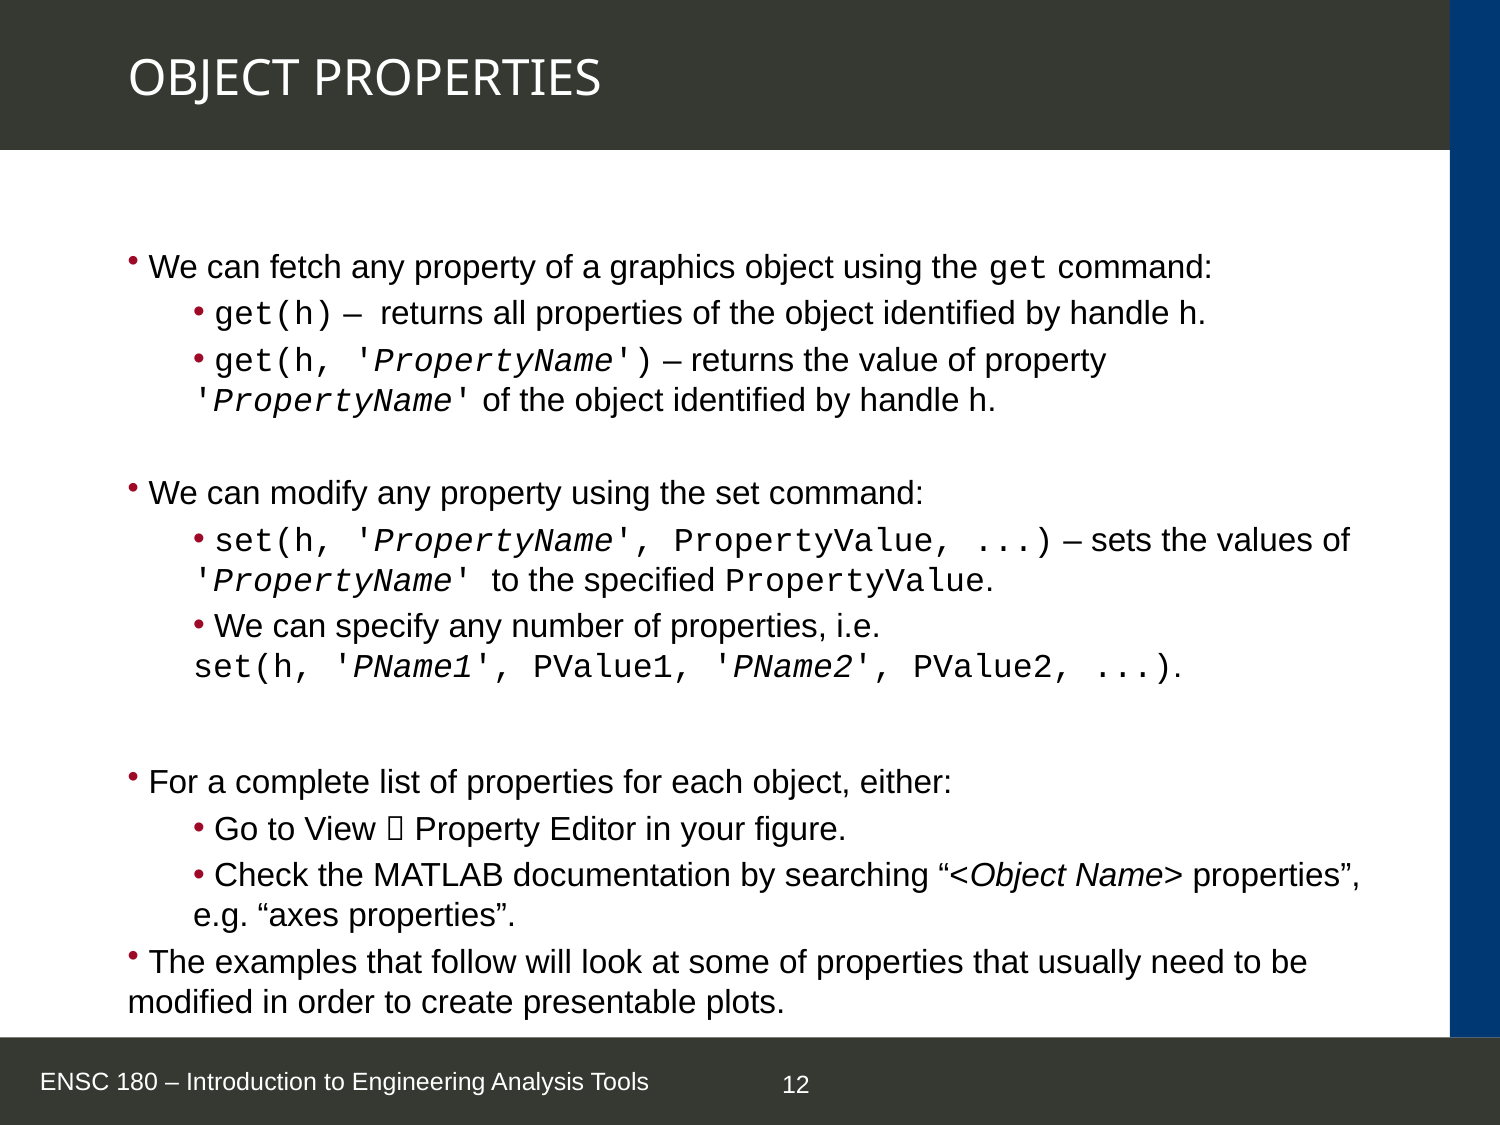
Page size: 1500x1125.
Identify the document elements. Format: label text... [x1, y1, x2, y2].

list We can fetch any property of a graphics object using the get command: get(h) – returns all properties of the object identified by handle h. get(h, 'PropertyName') – returns the value of property 'PropertyName' of the object identified by handle h. We can modify any property using the set command: set(h, 'PropertyName', PropertyValue, ...) – sets the values of 'PropertyName' to the specified PropertyValue. We can specify any number of properties, i.e. set(h, 'PName1', PValue1, 'PName2', PValue2, ...). For a complete list of properties for each object, either: Go to View  Property Editor in your figure. Check the MATLAB documentation by searching “<Object Name> properties”, e.g. “axes properties”. The examples that follow will look at some of properties that usually need to be modified in order to create presentable plots. [112, 237, 1388, 1029]
footer ENSC 180 – Introduction to Engineering Analysis Tools [24, 1057, 740, 1113]
title OBJECT PROPERTIES [112, 37, 1450, 138]
